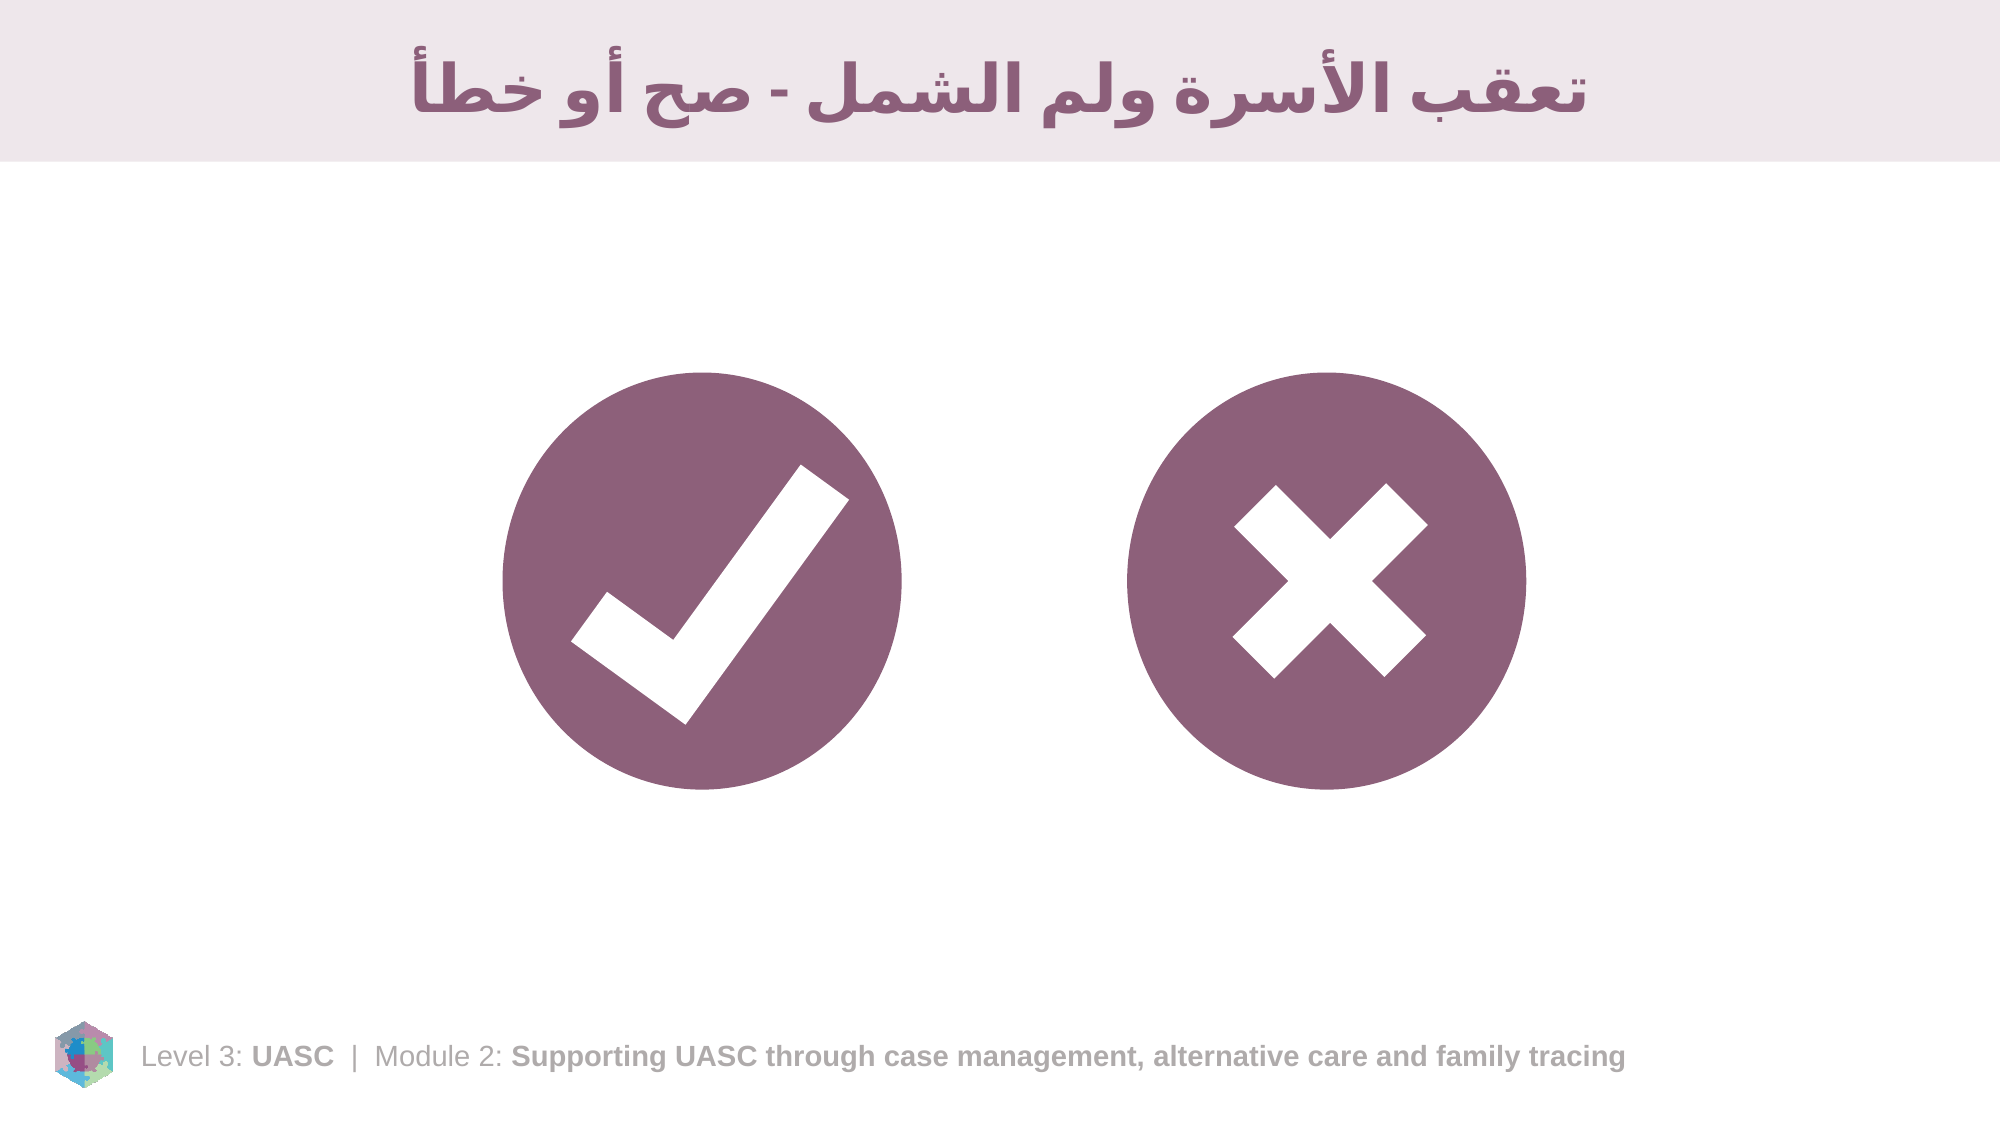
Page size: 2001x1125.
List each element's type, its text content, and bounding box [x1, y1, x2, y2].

picture [55, 1021, 113, 1088]
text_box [1126, 372, 1527, 790]
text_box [502, 372, 902, 790]
title تعقب الأسرة ولم الشمل - صح أو خطأ [137, 19, 1863, 163]
